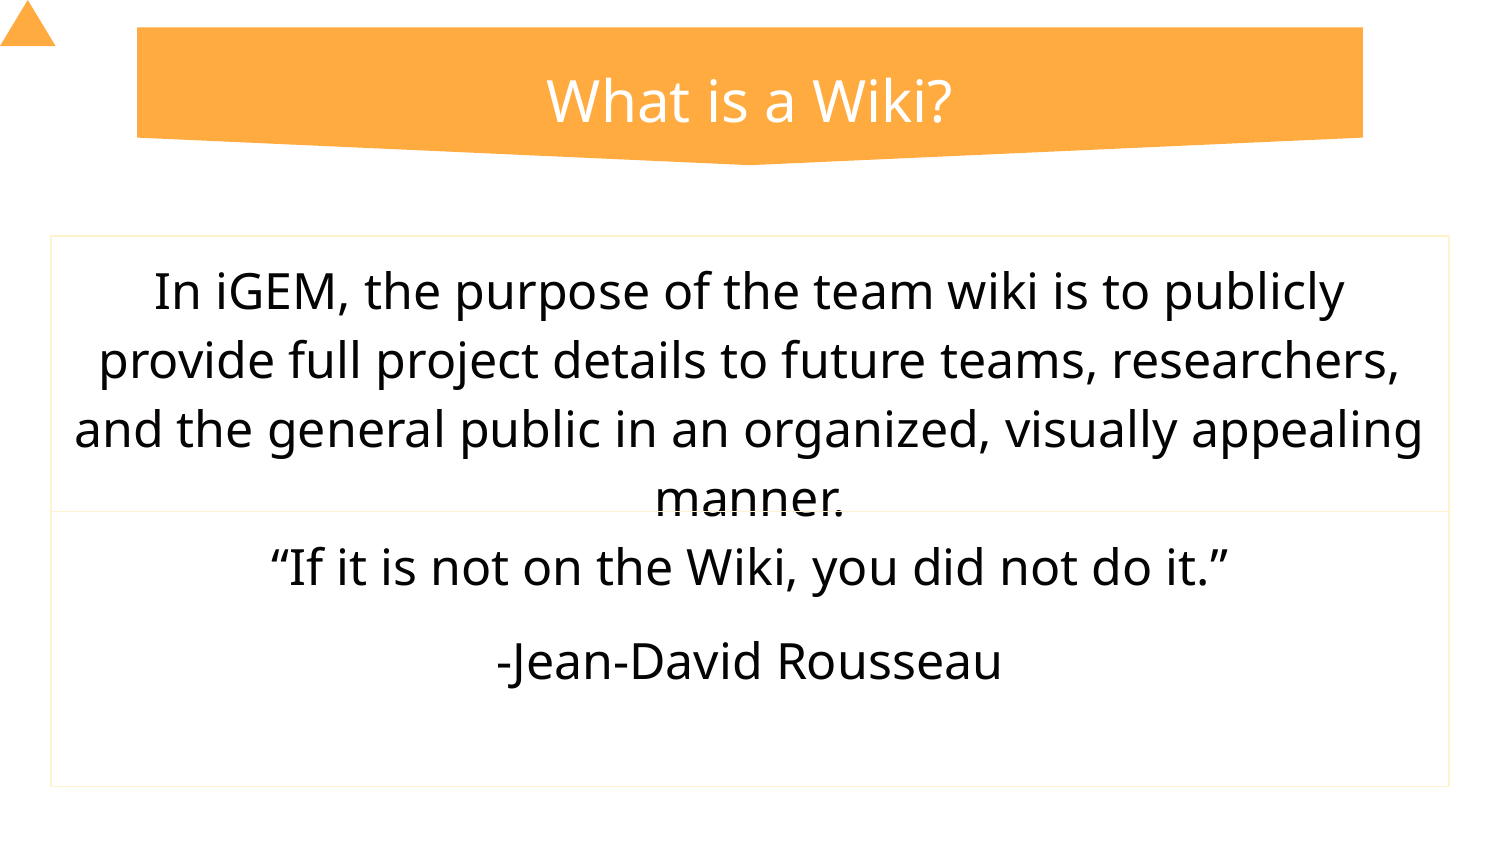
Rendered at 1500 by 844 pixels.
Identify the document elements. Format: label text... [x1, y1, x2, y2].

list “If it is not on the Wiki, you did not do it.” -Jean-David Rousseau [51, 511, 1449, 787]
title What is a Wiki? [51, 49, 1449, 144]
text_box [137, 27, 1363, 49]
text_box [0, 0, 56, 47]
list In iGEM, the purpose of the team wiki is to publicly provide full project details to future teams, researchers, and the general public in an organized, visually appealing manner. [51, 236, 1449, 511]
text_box [279, 144, 1221, 166]
